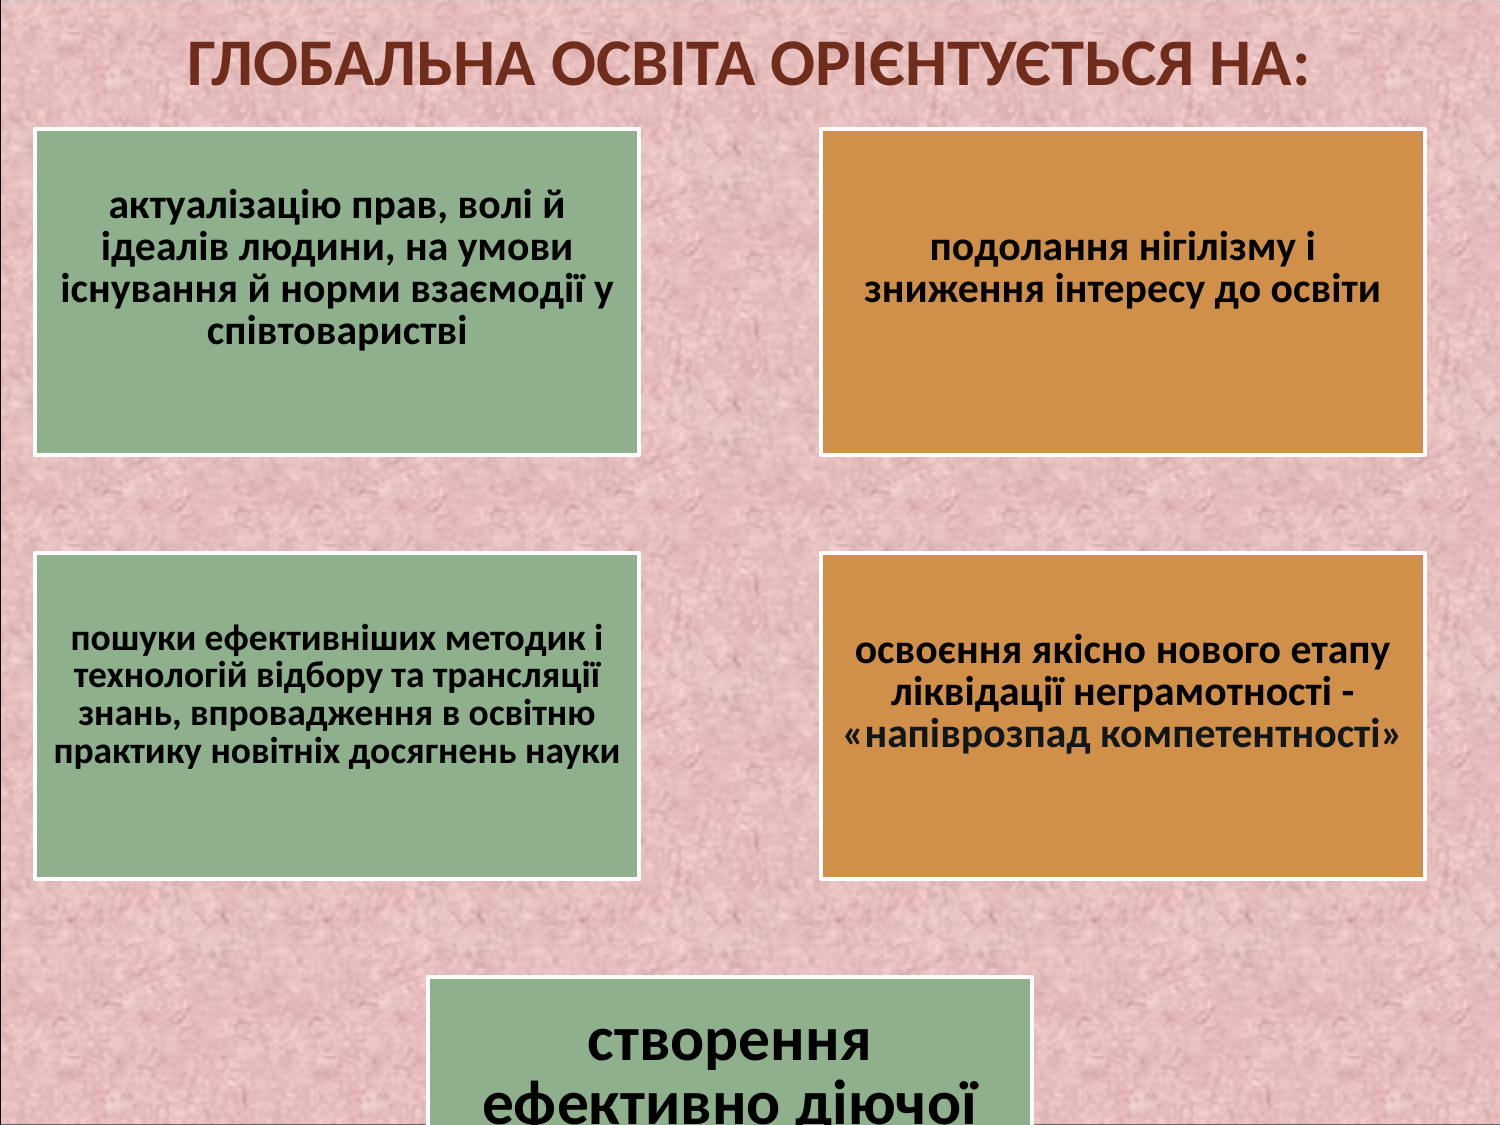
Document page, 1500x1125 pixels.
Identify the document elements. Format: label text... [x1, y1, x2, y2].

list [34, 128, 1426, 1067]
title ГЛОБАЛЬНА ОСВІТА ОРІЄНТУЄТЬСЯ НА: [74, 44, 1426, 127]
picture [0, 0, 1500, 1125]
